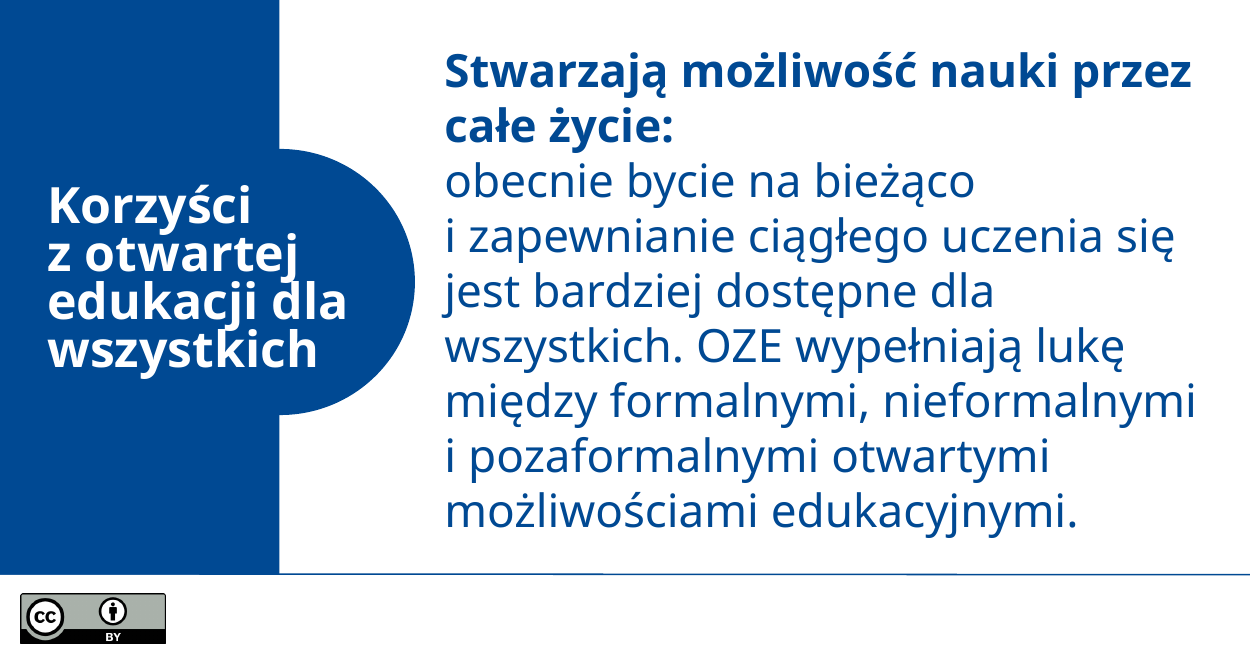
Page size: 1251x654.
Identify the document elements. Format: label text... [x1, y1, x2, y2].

text_box [204, 392, 356, 416]
text_box [0, 0, 280, 573]
text_box [209, 148, 352, 169]
text_box [0, 582, 1250, 654]
picture [20, 592, 166, 645]
text_box Stwarzają możliwość nauki przez całe życie: obecnie bycie na bieżąco i zapewnianie ciągłego uczenia się jest bardziej dostępne dla wszystkich. OZE wypełniają lukę między formalnymi, nieformalnymi i pozaformalnymi otwartymi możliwościami edukacyjnymi. [429, 26, 1224, 552]
text_box Korzyści z otwartej edukacji dla wszystkich [32, 169, 415, 392]
